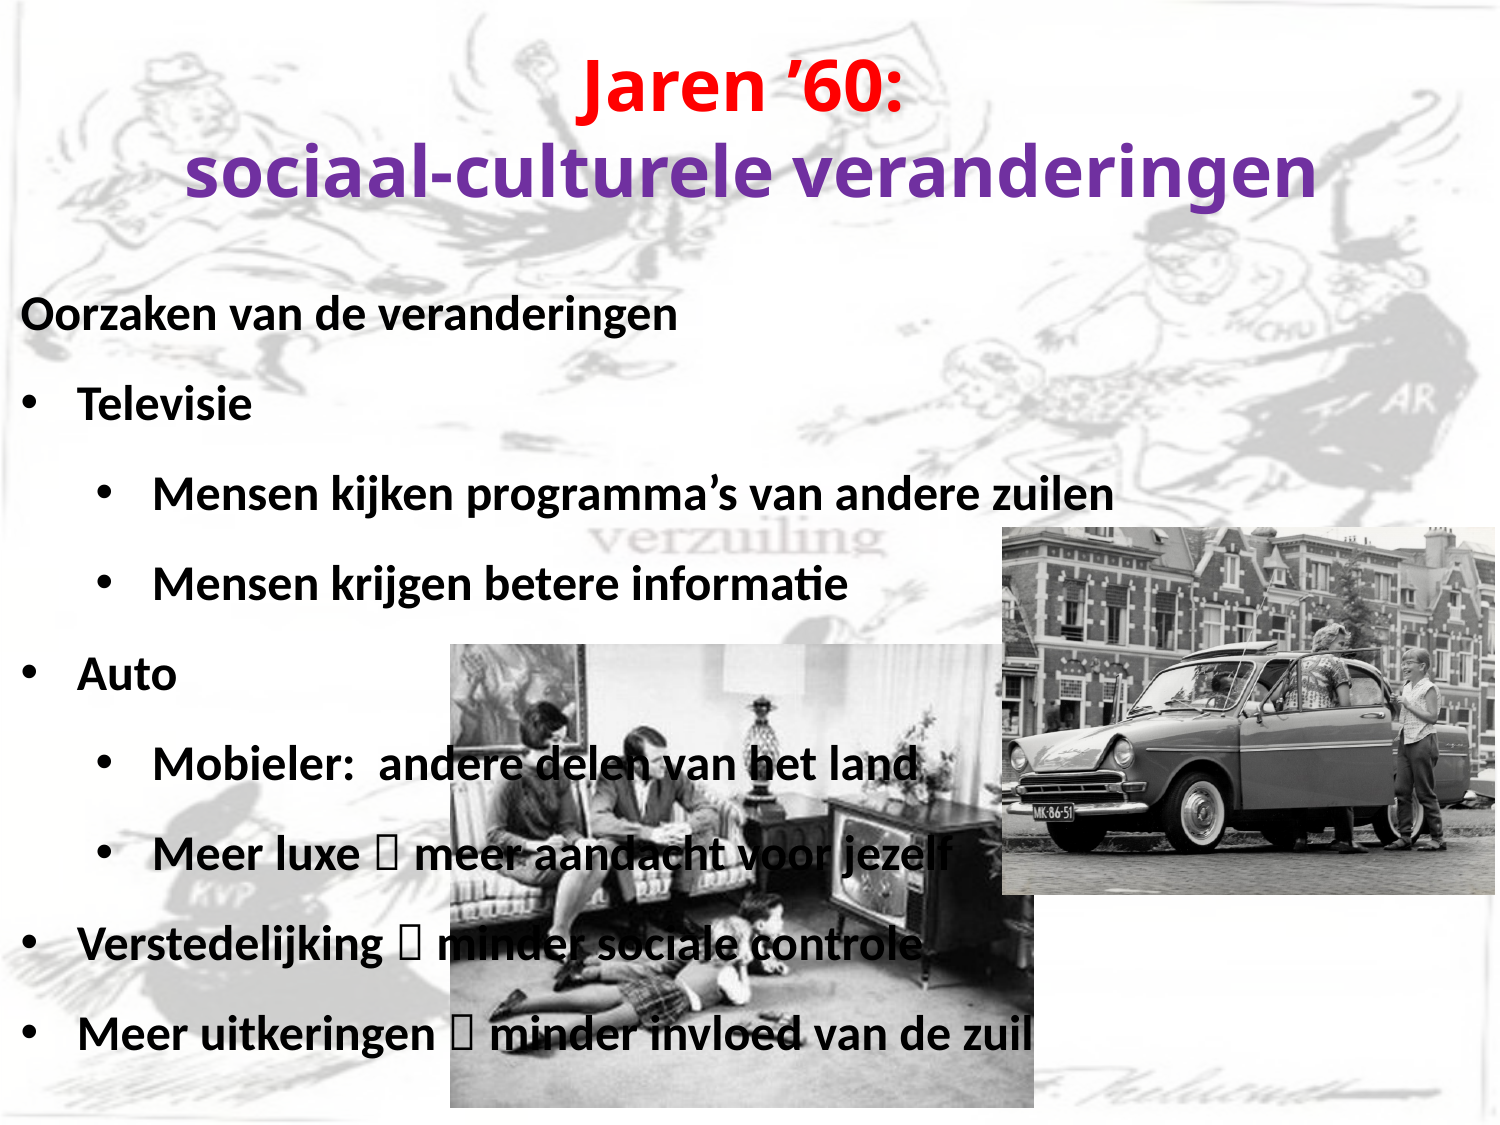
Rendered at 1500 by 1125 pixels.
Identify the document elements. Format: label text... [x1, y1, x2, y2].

picture [450, 526, 1495, 1108]
text_box Oorzaken van de veranderingen Televisie Mensen kijken programma’s van andere zuilen Mensen krijgen betere informatie Auto Mobieler: andere delen van het land Meer luxe  meer aandacht voor jezelf Verstedelijking  minder sociale controle Meer uitkeringen  minder invloed van de zuil [5, 243, 1203, 1069]
title Jaren ’60: sociaal-culturele veranderingen [11, 30, 1495, 221]
